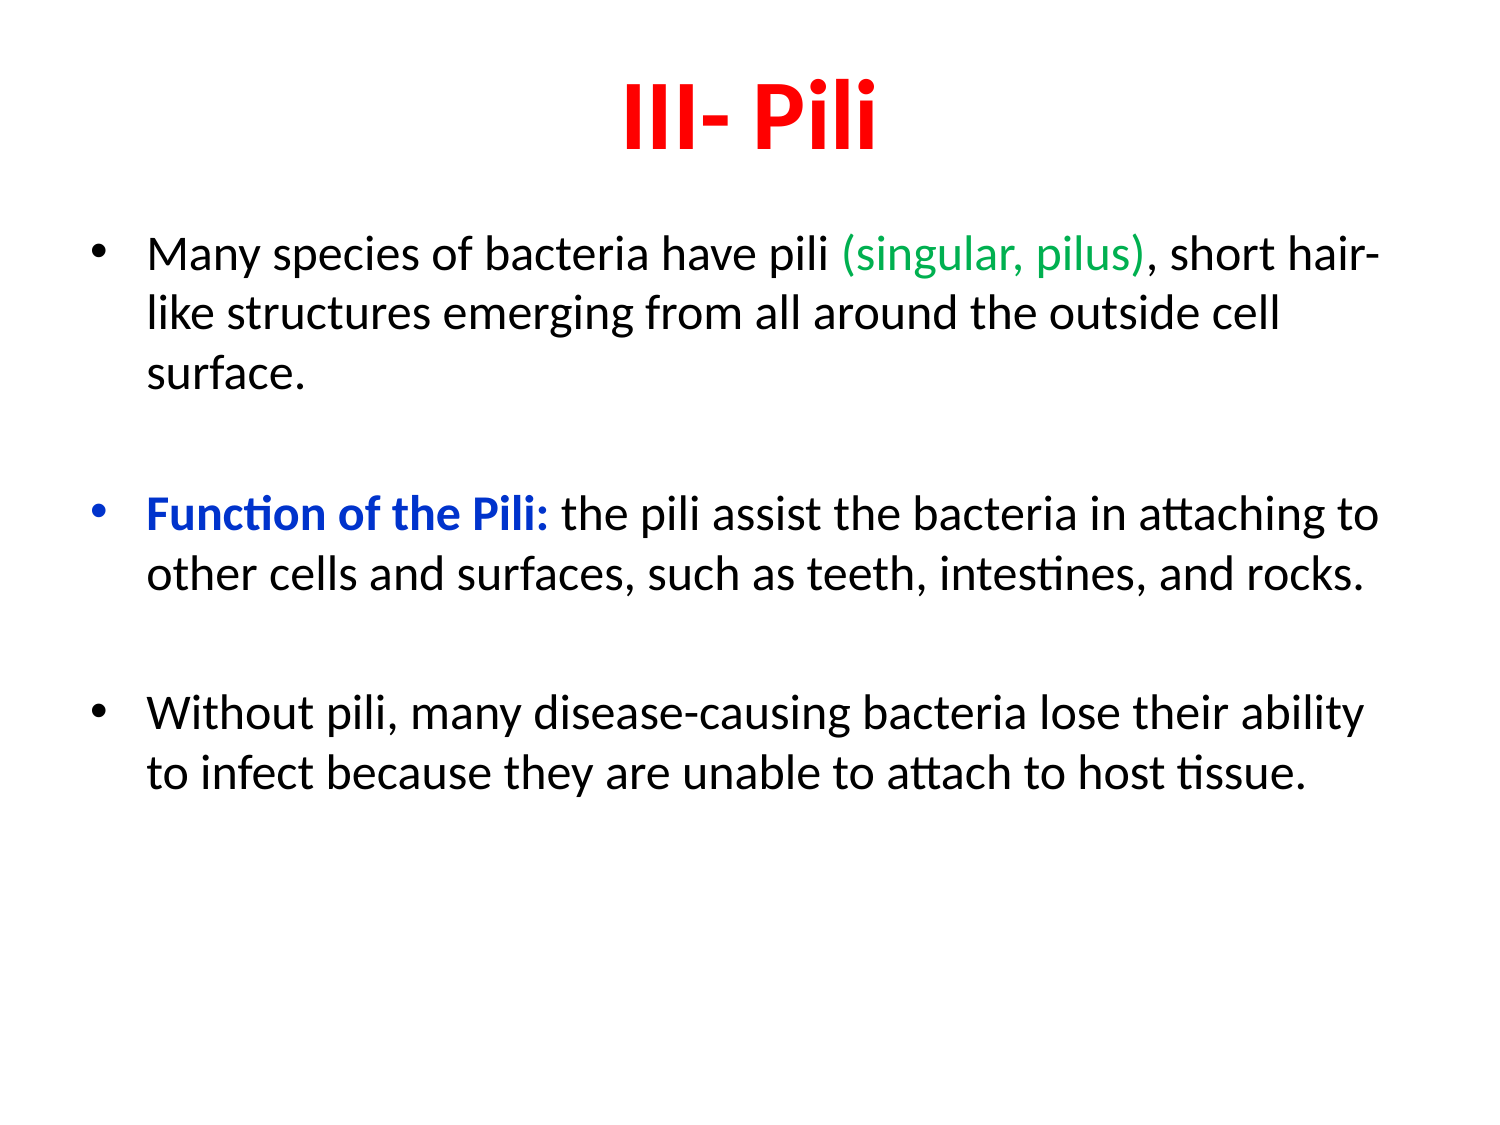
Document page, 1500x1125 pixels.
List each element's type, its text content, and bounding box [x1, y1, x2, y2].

title III- Pili [75, 45, 1425, 175]
list Many species of bacteria have pili (singular, pilus), short hair-like structures emerging from all around the outside cell surface. Function of the Pili: the pili assist the bacteria in attaching to other cells and surfaces, such as teeth, intestines, and rocks. Without pili, many disease-causing bacteria lose their ability to infect because they are unable to attach to host tissue. [75, 212, 1425, 1005]
